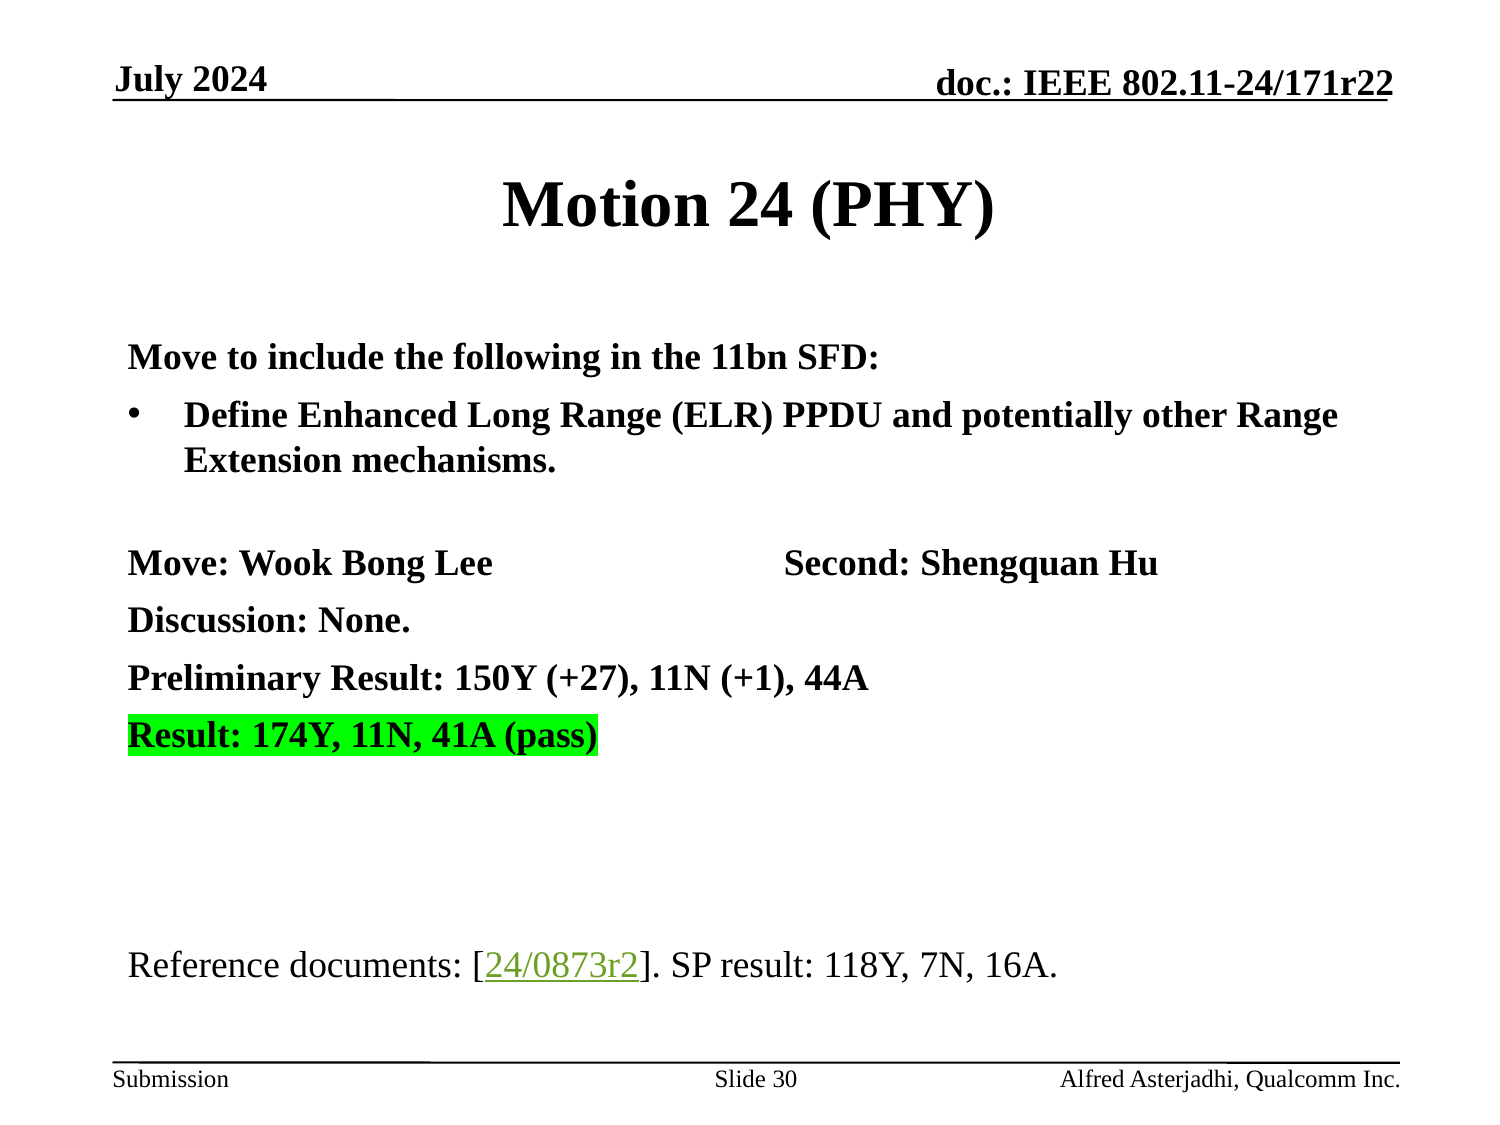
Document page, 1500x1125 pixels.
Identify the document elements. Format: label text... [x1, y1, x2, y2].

list Move to include the following in the 11bn SFD: Define Enhanced Long Range (ELR) PPDU and potentially other Range Extension mechanisms. Move: Wook Bong Lee Second: Shengquan Hu Discussion: None. Preliminary Result: 150Y (+27), 11N (+1), 44A Result: 174Y, 11N, 41A (pass) Reference documents: [24/0873r2]. SP result: 118Y, 7N, 16A. [112, 324, 1388, 1000]
title Motion 24 (PHY) [112, 112, 1388, 288]
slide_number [114, 54, 423, 100]
slide_number Slide 30 [712, 1061, 800, 1123]
footer Alfred Asterjadhi, Qualcomm Inc. [878, 1061, 1402, 1093]
